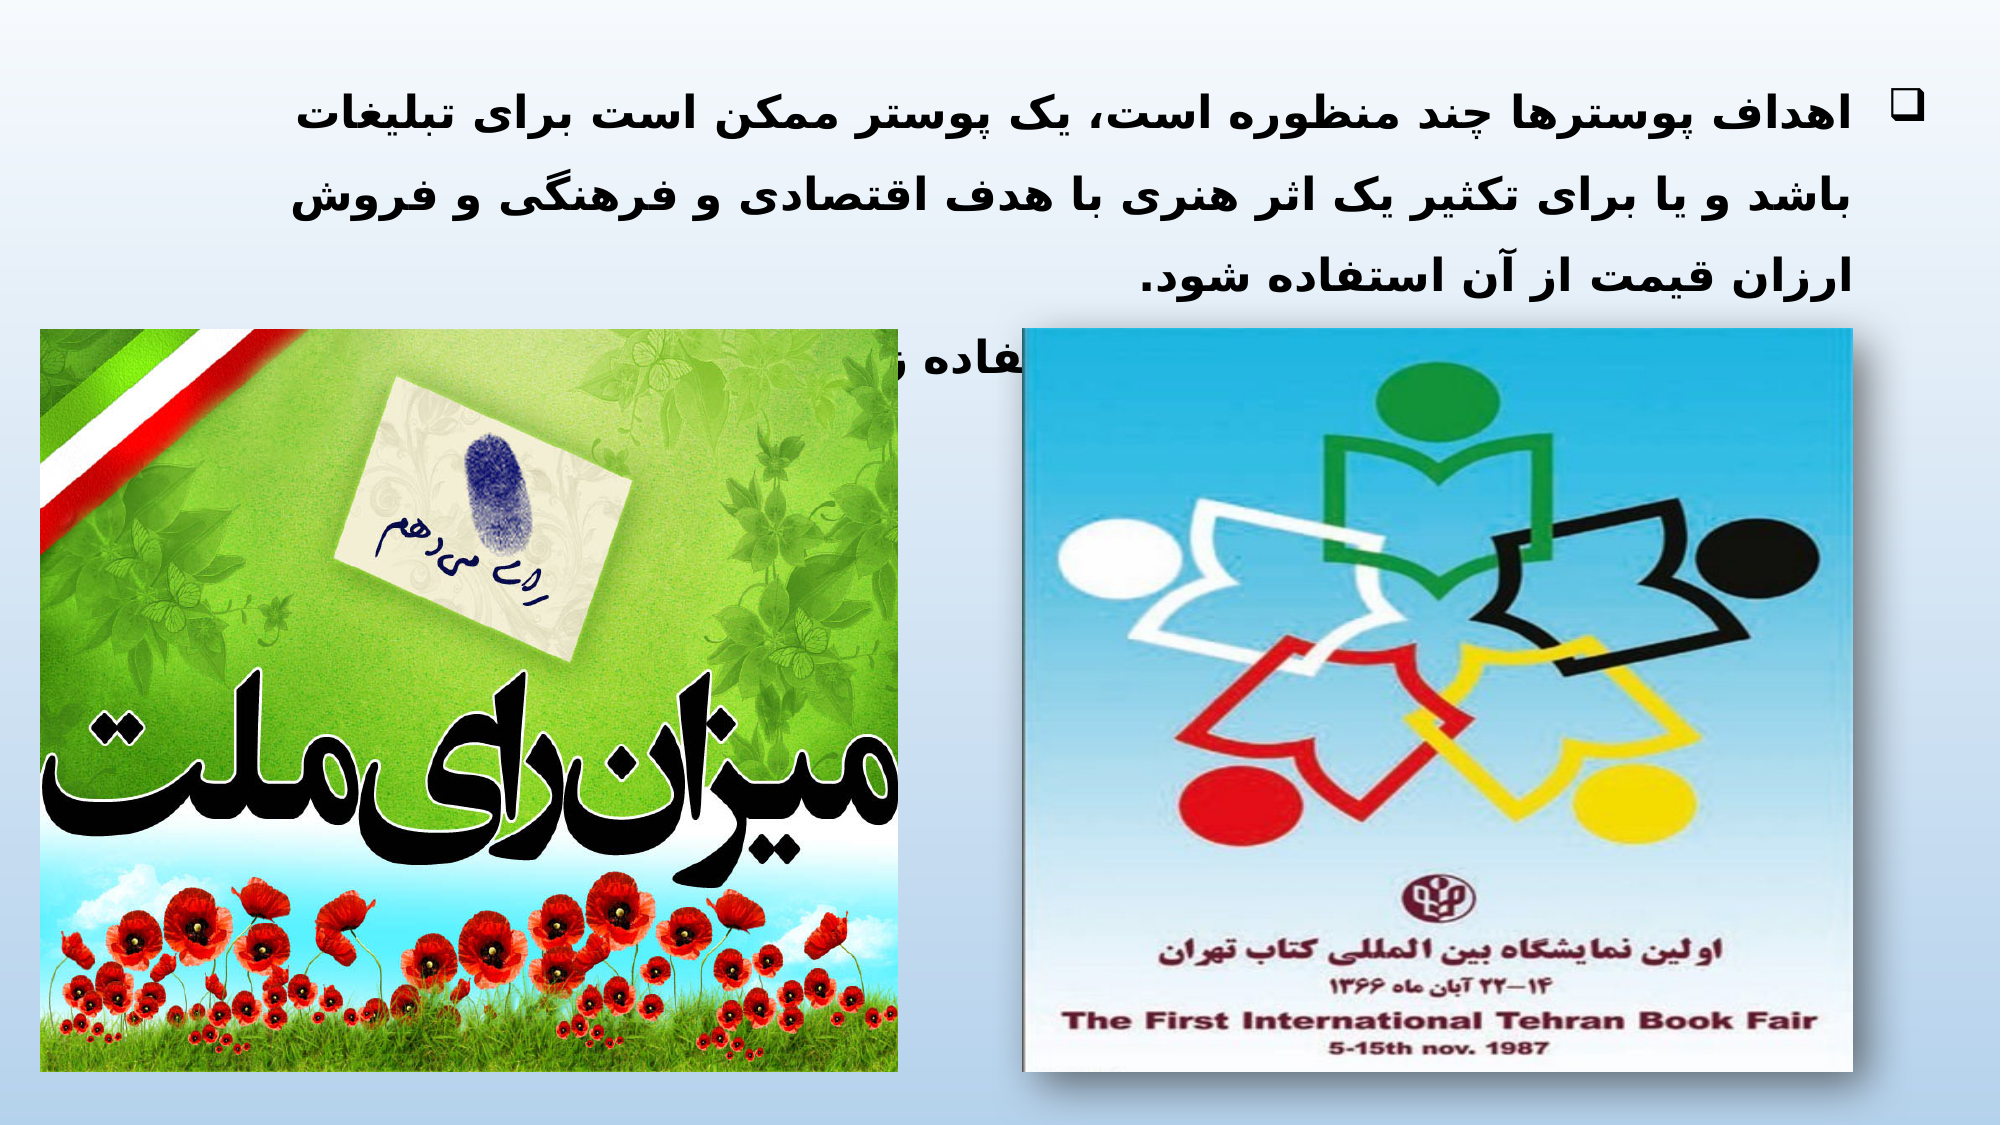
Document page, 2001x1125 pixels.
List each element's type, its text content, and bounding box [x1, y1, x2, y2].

title اهداف پوسترها چند منظوره است، یک پوستر ممکن است برای تبلیغات باشد و یا برای تکثیر یک اثر هنری با هدف اقتصادی و فرهنگی و فروش ارزان قیمت از آن استفاده شود. * از پوسترها برای امور آموزشی استفاده زیادی می‌شود. [270, 45, 1935, 448]
picture [1022, 328, 1853, 1072]
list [40, 329, 898, 1072]
